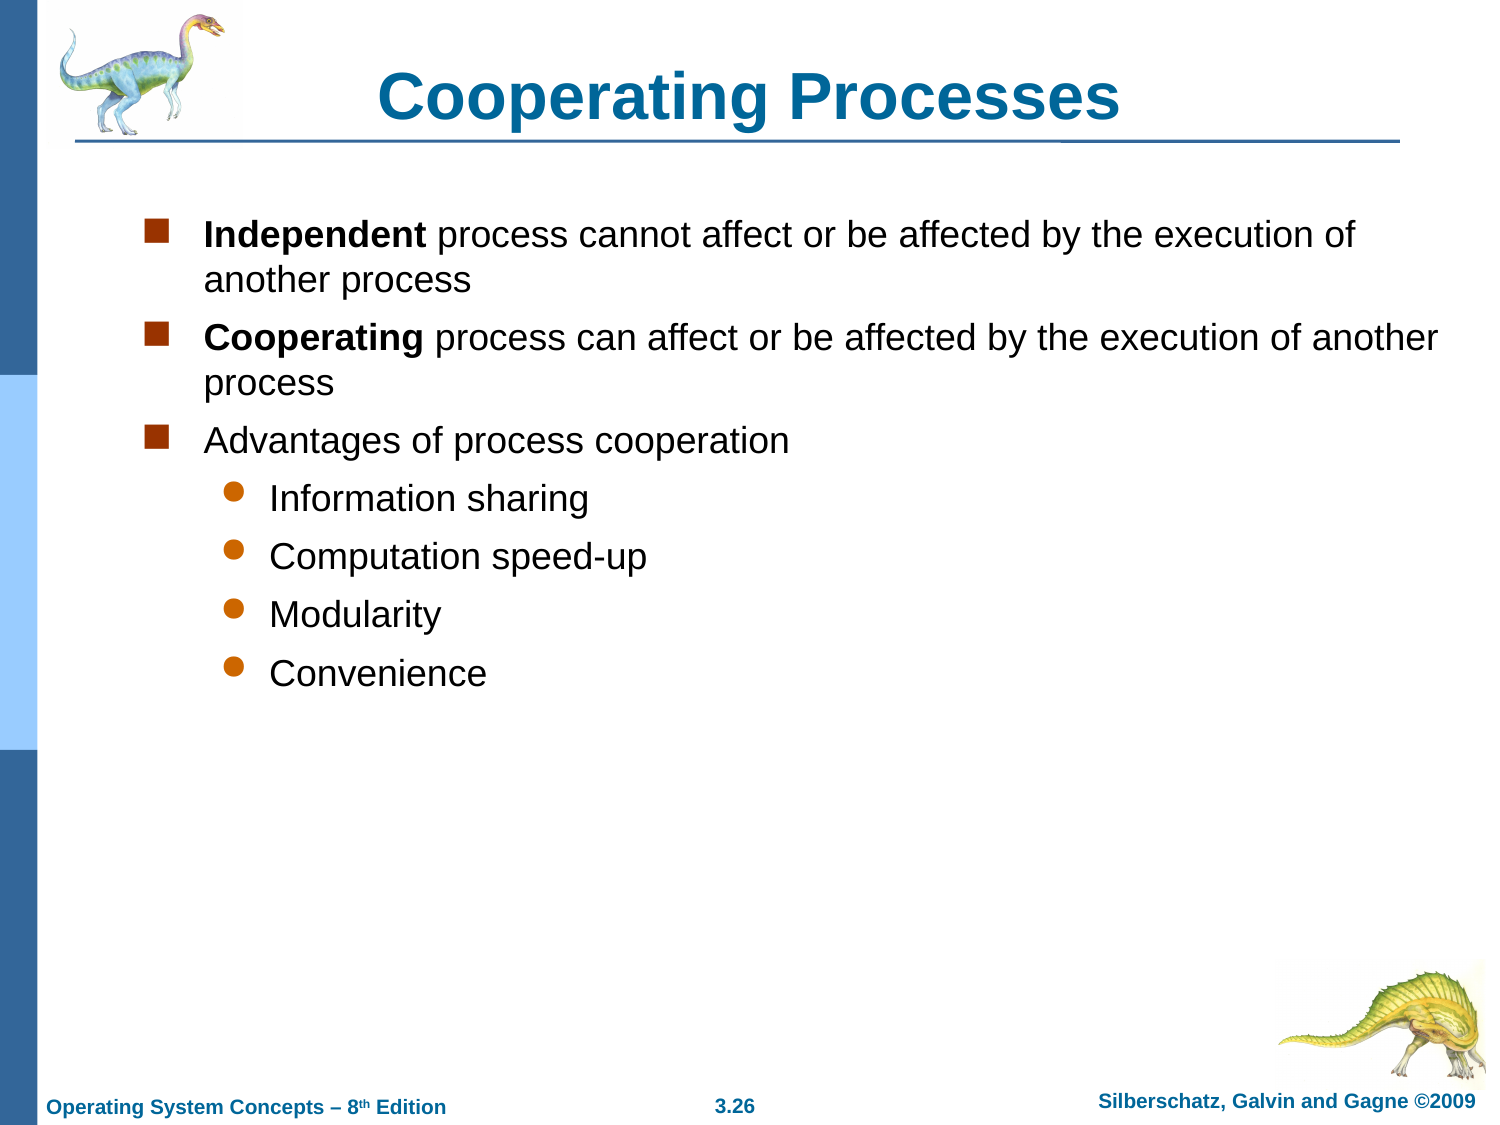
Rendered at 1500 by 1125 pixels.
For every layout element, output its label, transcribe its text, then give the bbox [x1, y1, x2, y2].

title Cooperating Processes [75, 45, 1425, 141]
list Independent process cannot affect or be affected by the execution of another process Cooperating process can affect or be affected by the execution of another process Advantages of process cooperation Information sharing Computation speed-up Modularity Convenience [132, 202, 1483, 946]
picture [46, 0, 243, 149]
picture [1275, 959, 1486, 1090]
